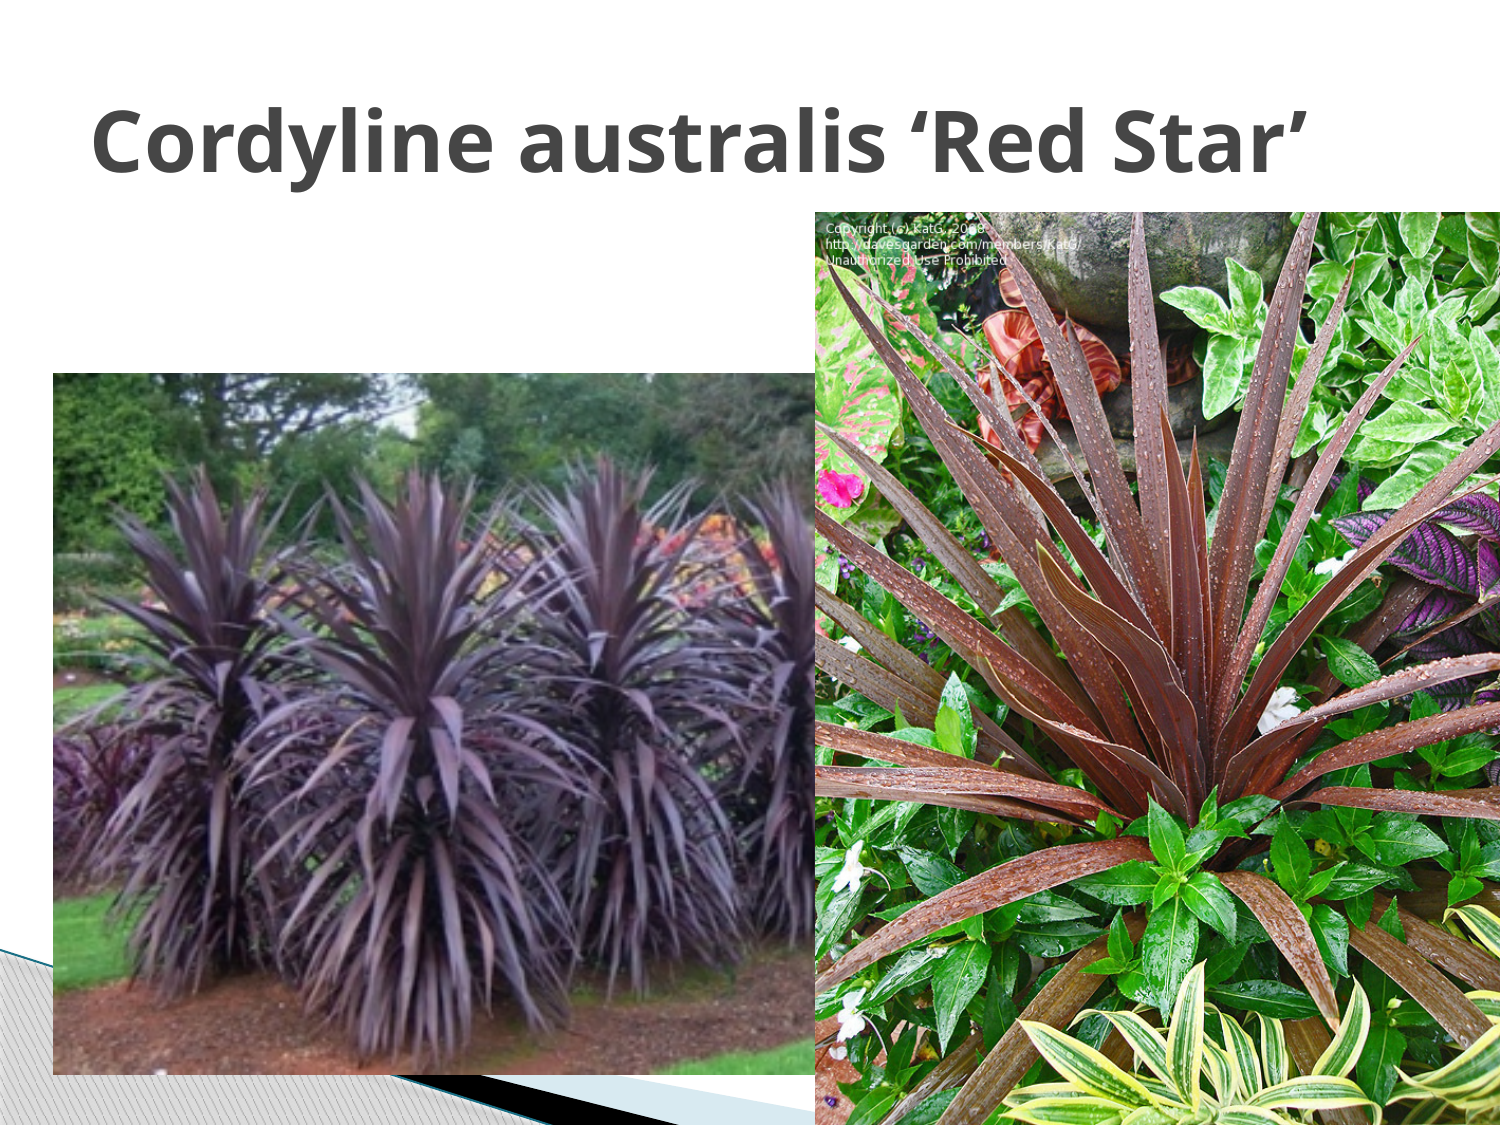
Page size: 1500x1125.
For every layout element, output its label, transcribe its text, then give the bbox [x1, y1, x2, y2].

title Cordyline australis ‘Red Star’ [75, 45, 1425, 233]
picture [52, 212, 1500, 1125]
